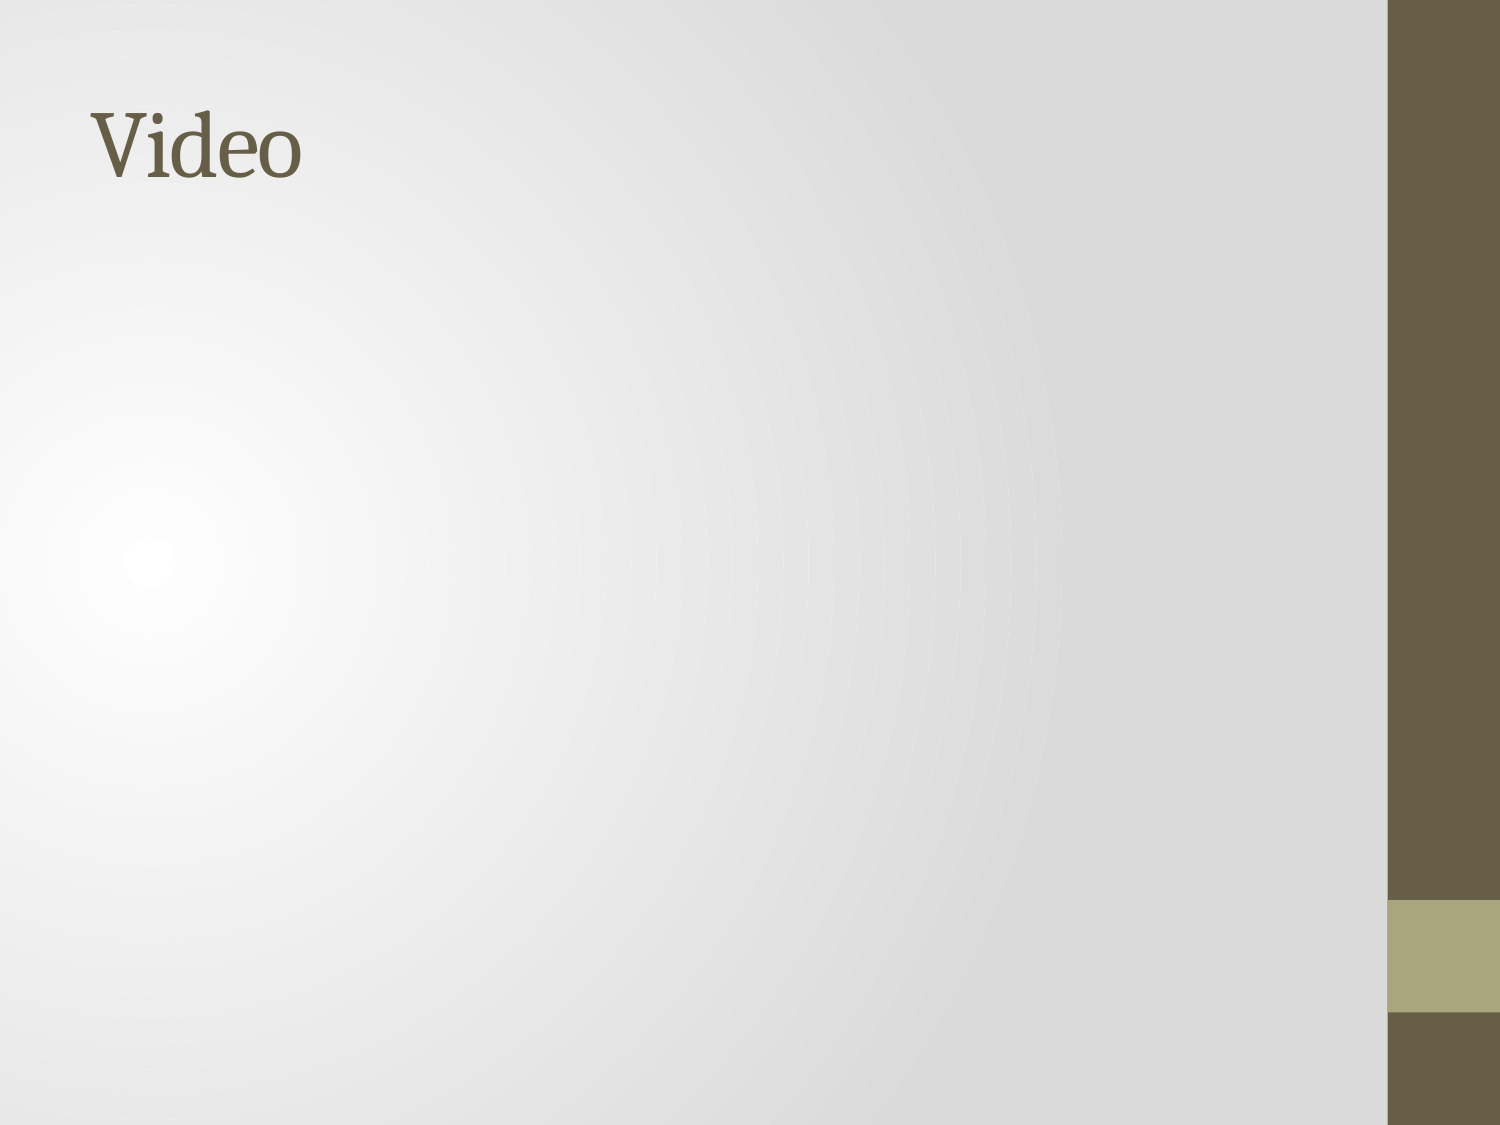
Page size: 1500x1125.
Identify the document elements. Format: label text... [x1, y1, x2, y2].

title Video [75, 45, 1325, 233]
